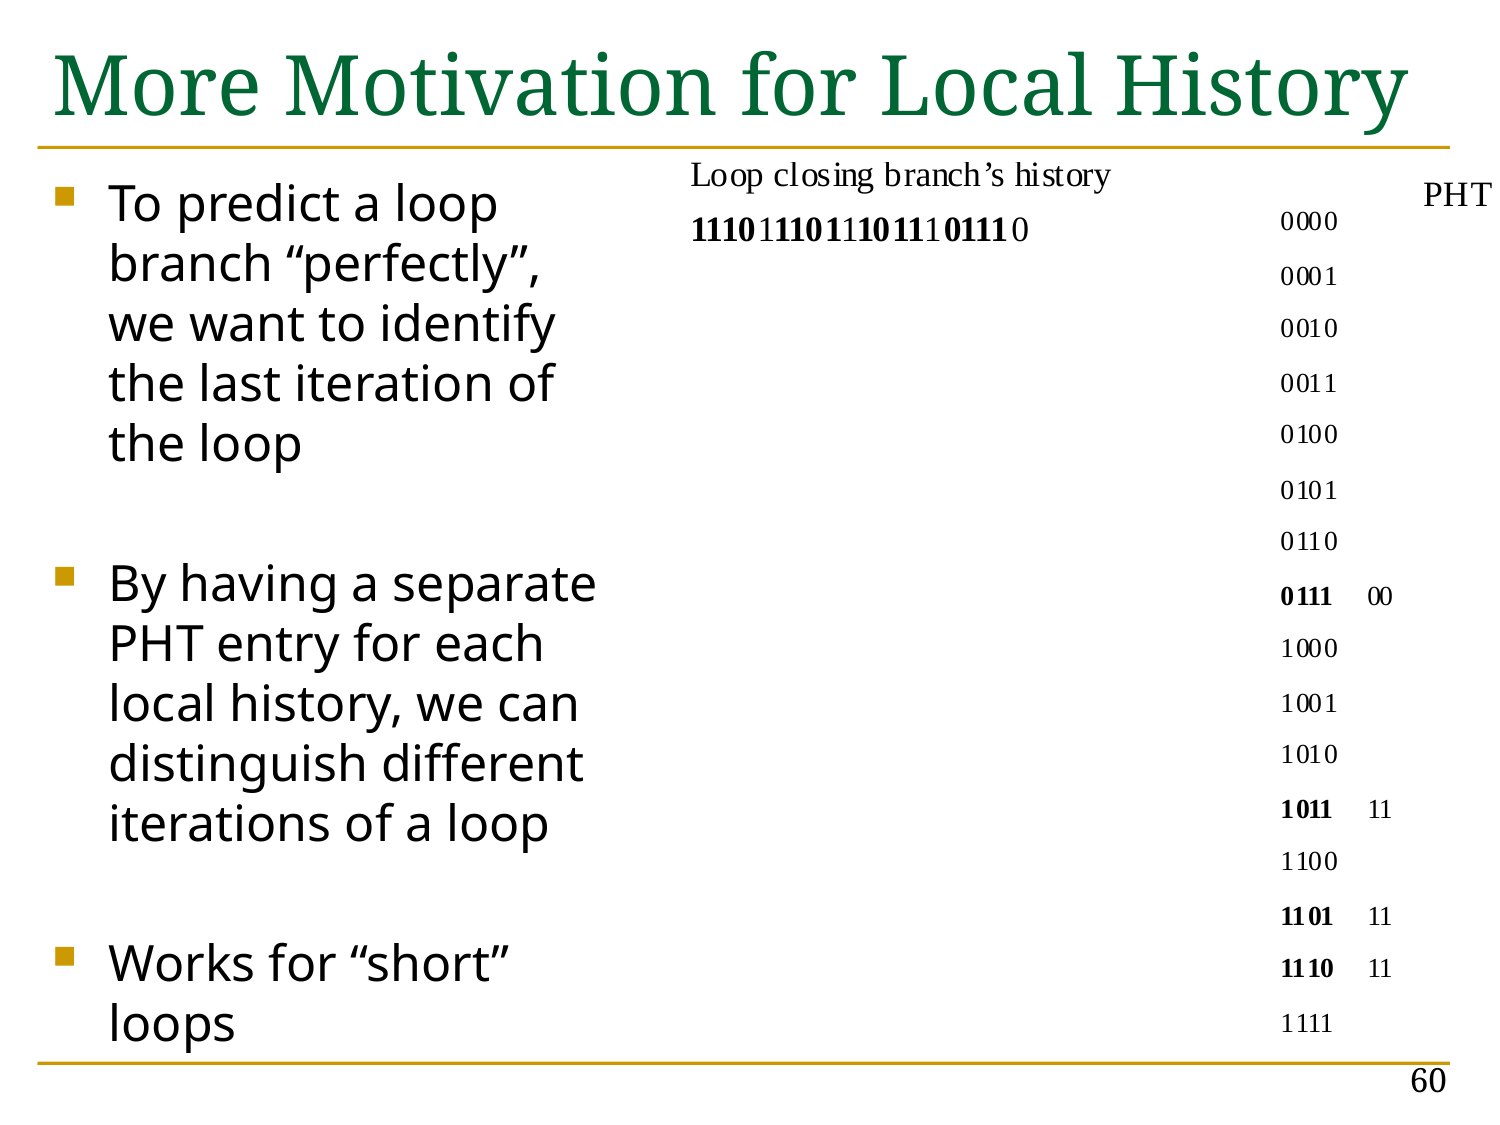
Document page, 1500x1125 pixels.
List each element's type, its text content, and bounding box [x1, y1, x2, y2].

title More Motivation for Local History [37, 24, 1450, 200]
slide_number 60 [1111, 1064, 1462, 1112]
list To predict a loop branch “perfectly”, we want to identify the last iteration of the loop By having a separate PHT entry for each local history, we can distinguish different iterations of a loop Works for “short” loops [37, 163, 625, 1016]
picture [690, 162, 1495, 1056]
